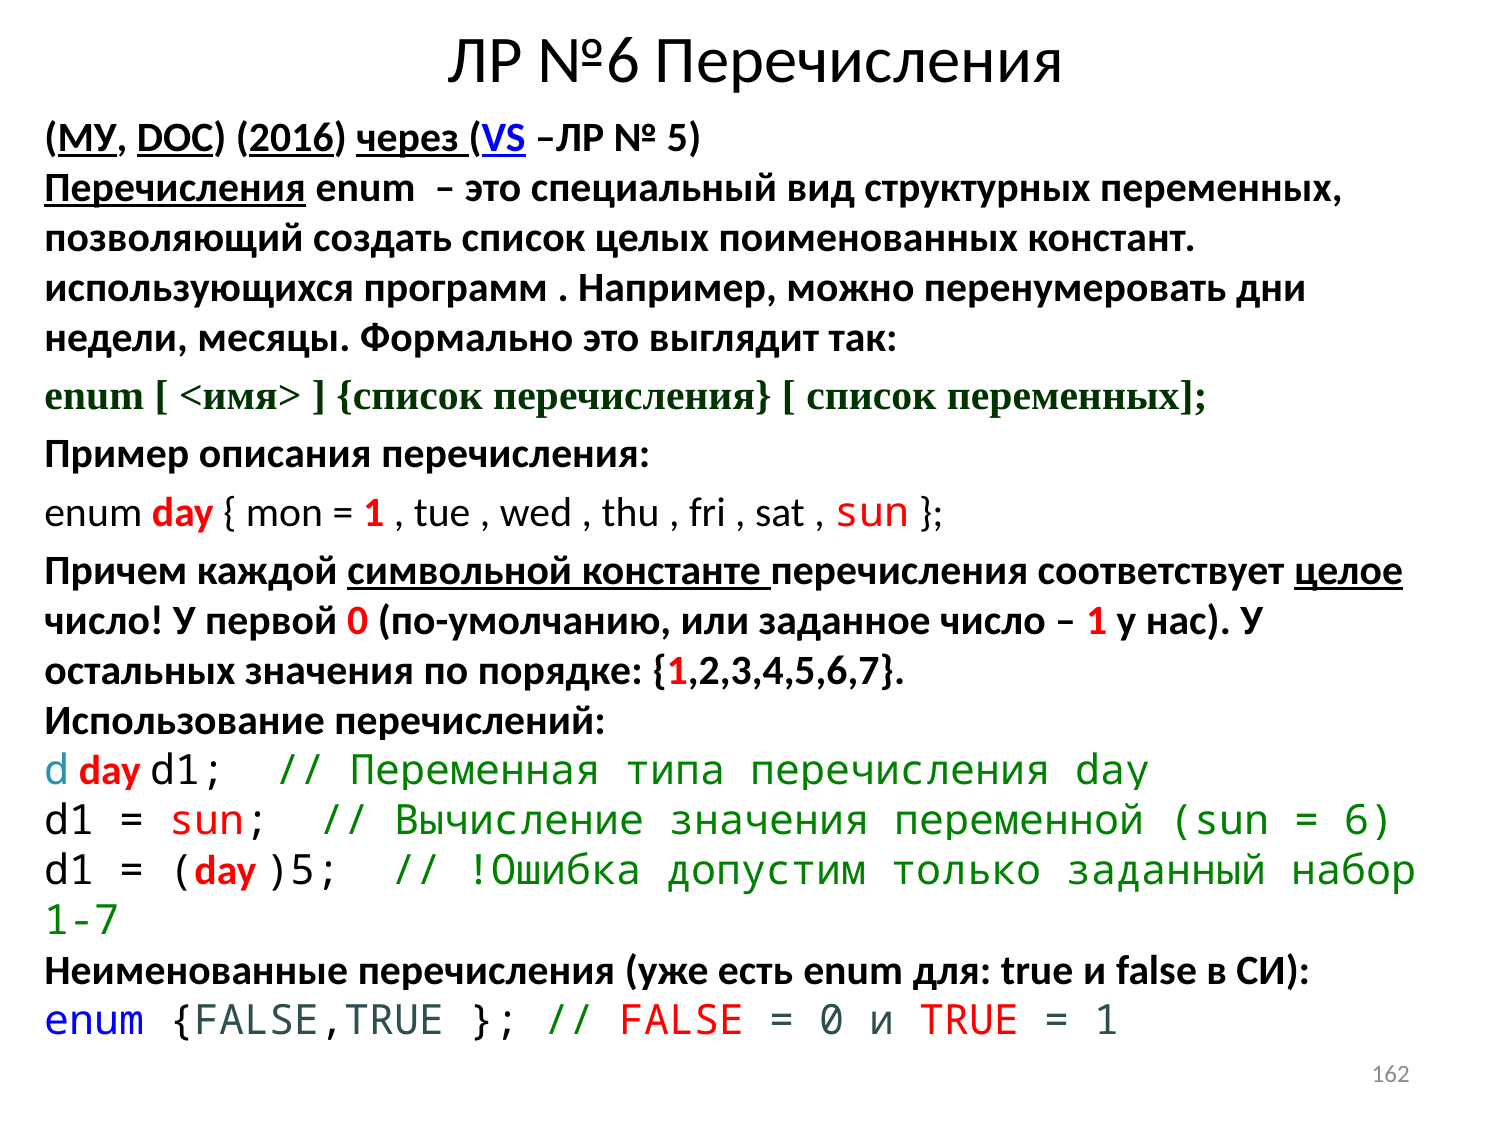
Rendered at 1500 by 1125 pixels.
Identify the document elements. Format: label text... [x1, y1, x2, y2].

text_box (МУ, DOC) (2016) через (VS –ЛР № 5) Перечисления enum – это специальный вид структурных переменных, позволяющий создать список целых поименованных констант. использующихся программ . Например, можно перенумеровать дни недели, месяцы. Формально это выглядит так: enum [ <имя> ] {список перечисления} [ список переменных]; Пример описания перечисления: enum day { mon = 1 , tue , wed , thu , fri , sat , sun }; Причем каждой символьной константе перечисления соответствует целое число! У первой 0 (по-умолчанию, или заданное число – 1 у нас). У остальных значения по порядке: {1,2,3,4,5,6,7}. Использование перечислений: d day d1; // Переменная типа перечисления day d1 = sun; // Вычисление значения переменной (sun = 6) d1 = (day )5; // !Ошибка допустим только заданный набор 1-7 Неименованные перечисления (уже есть enum для: true и false в СИ): enum {FALSE,TRUE }; // FALSE = 0 и TRUE = 1 [29, 101, 1453, 1024]
title ЛР №6 Перечисления [289, 2, 1223, 101]
slide_number 162 [1074, 1042, 1425, 1103]
